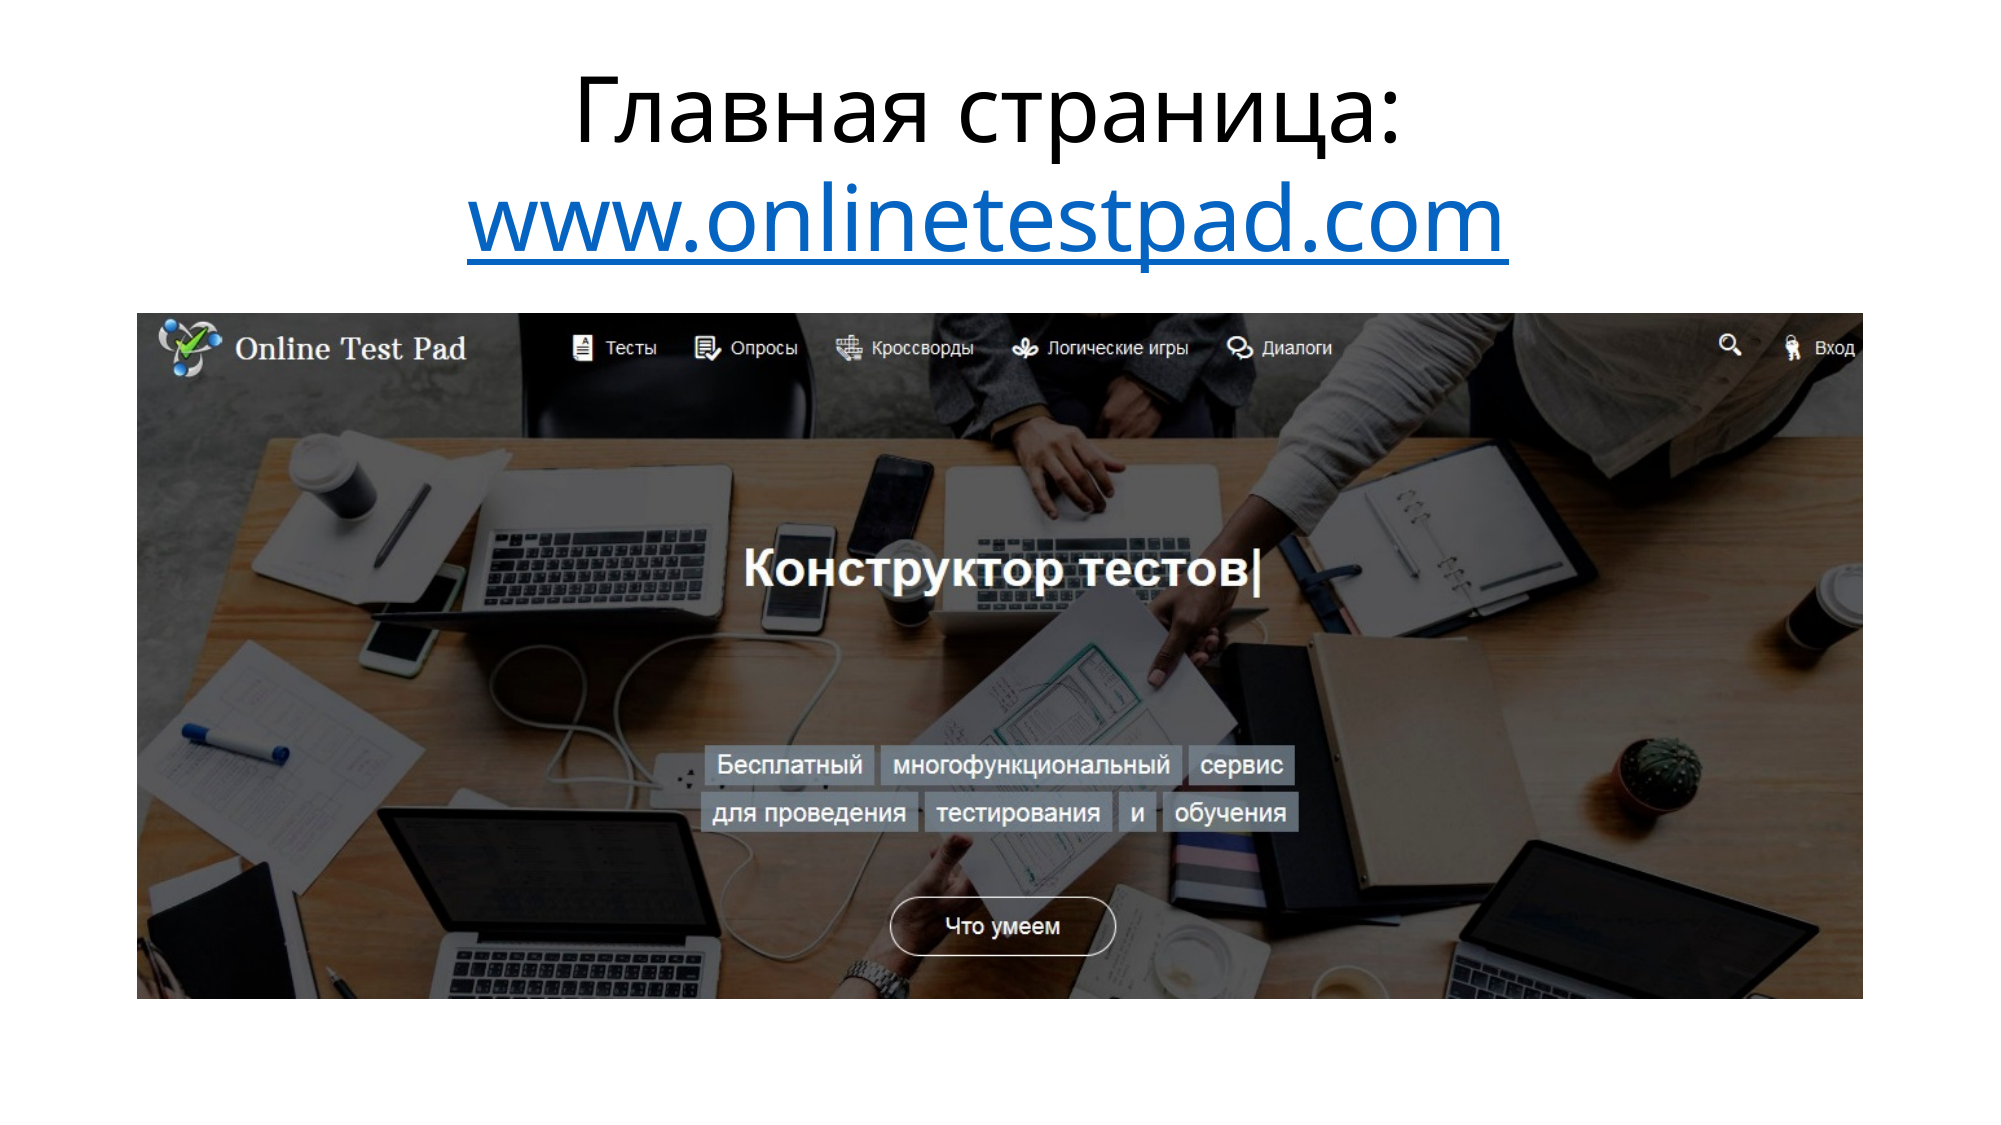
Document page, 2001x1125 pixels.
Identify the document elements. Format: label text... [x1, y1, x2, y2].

title Главная страница: www.onlinetestpad.com [137, 59, 1863, 278]
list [137, 313, 1863, 1000]
